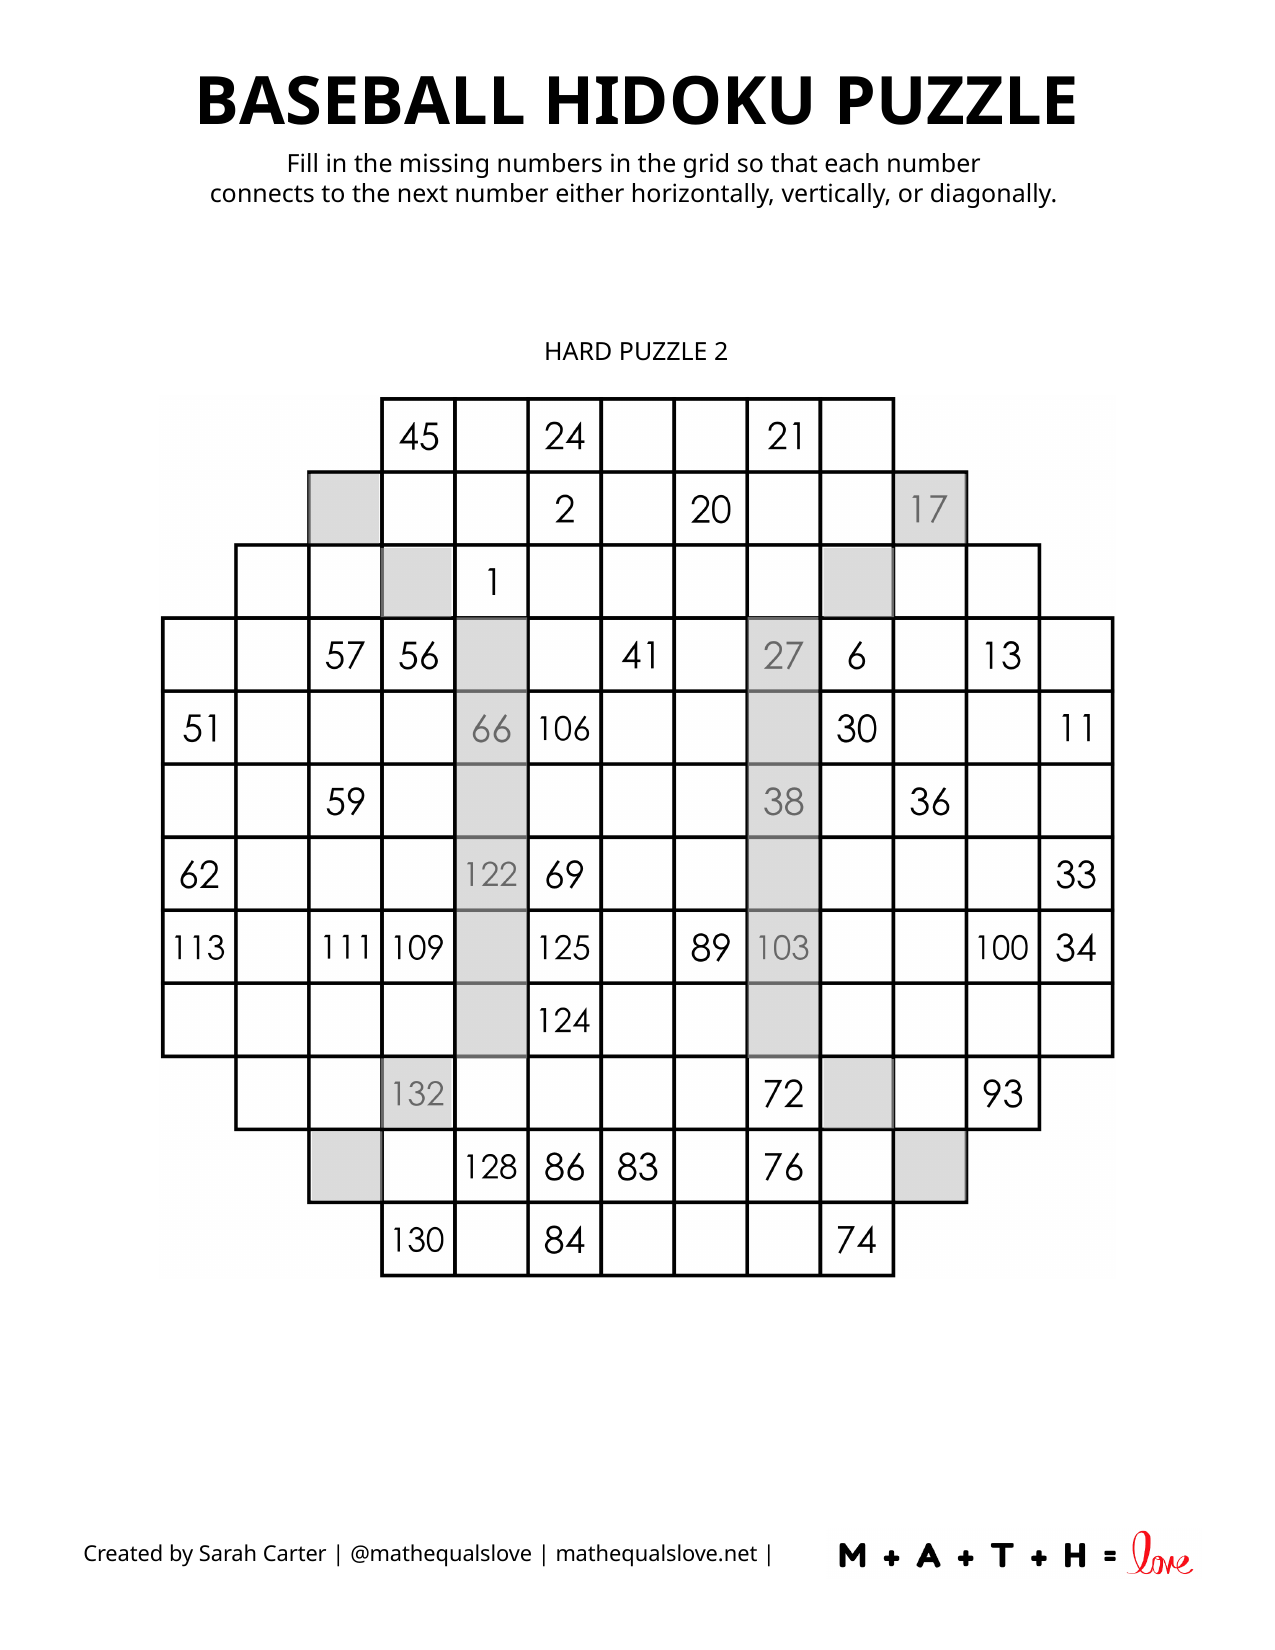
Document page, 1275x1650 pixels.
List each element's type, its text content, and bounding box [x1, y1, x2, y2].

text_box BASEBALL HIDOKU PUZZLE [65, 50, 1210, 140]
text_box HARD PUZZLE 2 [158, 335, 1115, 387]
picture [826, 1528, 1203, 1579]
picture [158, 395, 1117, 1280]
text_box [307, 473, 967, 1202]
text_box Fill in the missing numbers in the grid so that each number connects to the next number either horizontally, vertically, or diagonally. [0, 140, 1275, 216]
text_box Created by Sarah Carter | @mathequalslove | mathequalslove.net | [68, 1532, 826, 1574]
